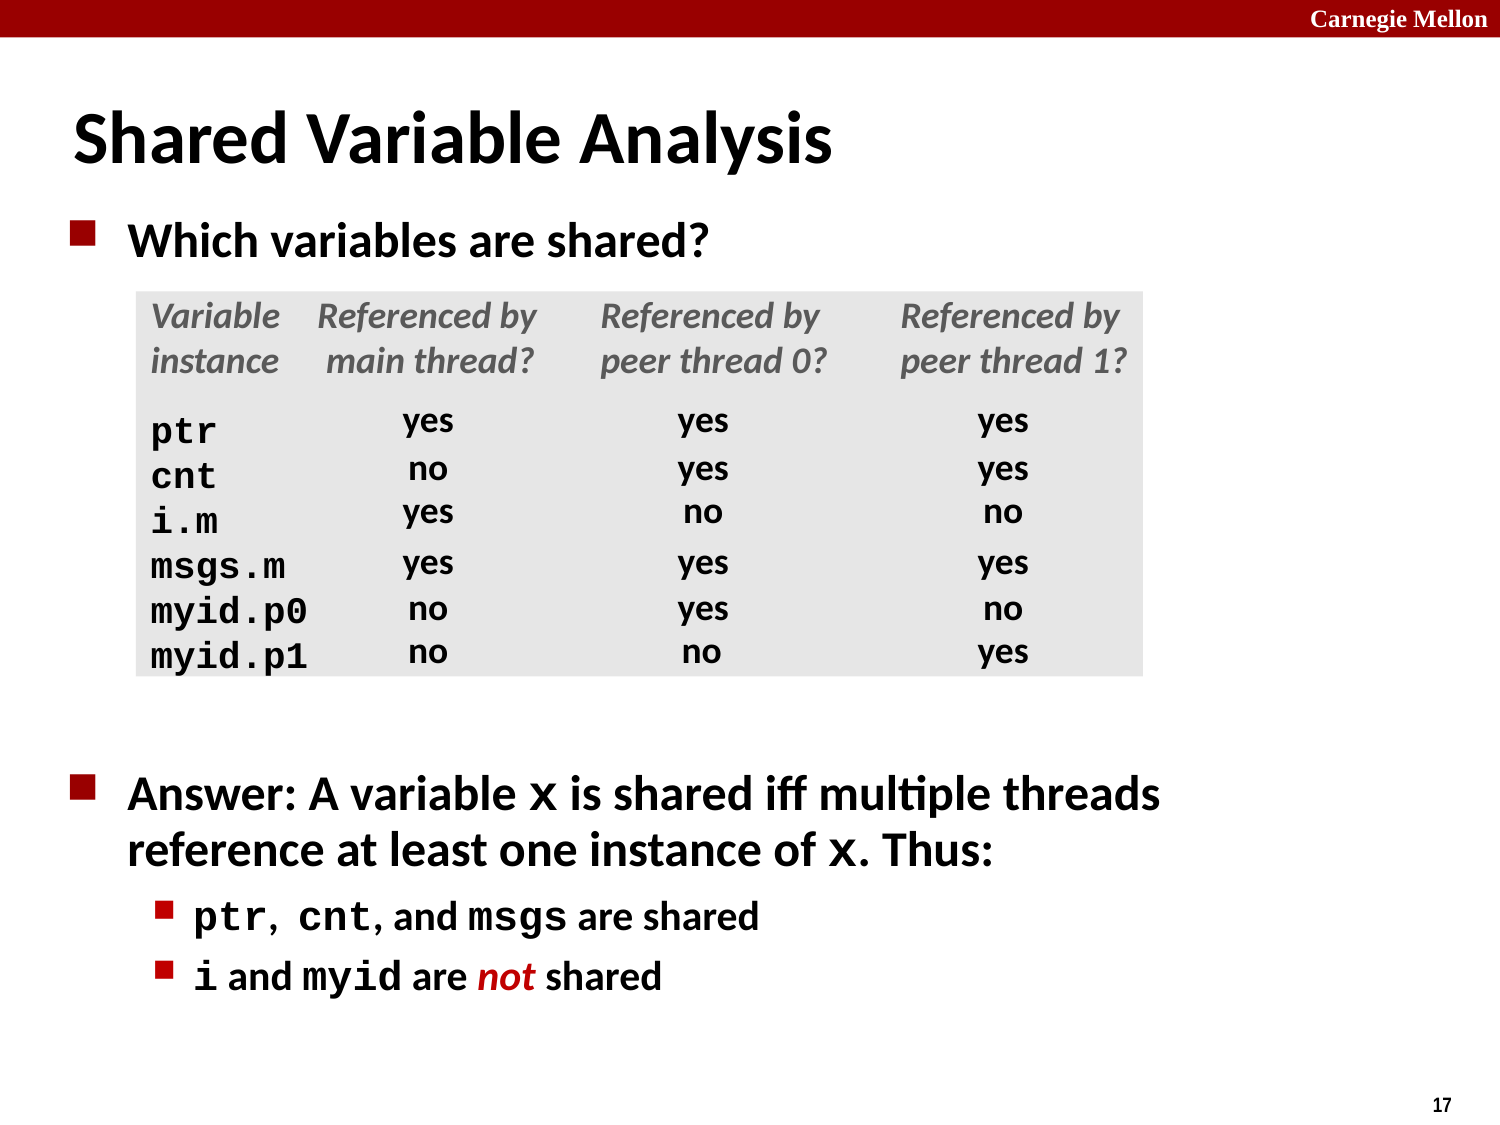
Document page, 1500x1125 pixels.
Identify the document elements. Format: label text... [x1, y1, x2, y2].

text_box yes [387, 479, 469, 529]
text_box no [968, 575, 1039, 618]
text_box yes [962, 529, 1044, 590]
text_box no [968, 479, 1039, 529]
text_box yes [662, 529, 744, 575]
list Which variables are shared? Answer: A variable x is shared iff multiple threads reference at least one instance of x. Thus: ptr, cnt, and msgs are shared i and myid are not shared [55, 199, 1352, 1051]
title Shared Variable Analysis [58, 71, 1305, 197]
text_box yes [962, 435, 1044, 496]
text_box no [393, 575, 464, 618]
text_box yes [387, 529, 469, 590]
text_box yes [662, 575, 744, 636]
text_box yes [662, 435, 744, 496]
text_box yes [962, 387, 1044, 435]
text_box no [393, 618, 464, 679]
text_box no [666, 618, 737, 679]
text_box no [668, 479, 739, 529]
text_box yes [387, 387, 469, 448]
text_box Variable Referenced by Referenced by Referenced by instance main thread? peer thread 0? peer thread 1? ptr cnt i.m msgs.m myid.p0 myid.p1 [135, 291, 1143, 677]
text_box yes [962, 618, 1044, 679]
text_box no [393, 435, 464, 479]
text_box yes [662, 387, 744, 435]
